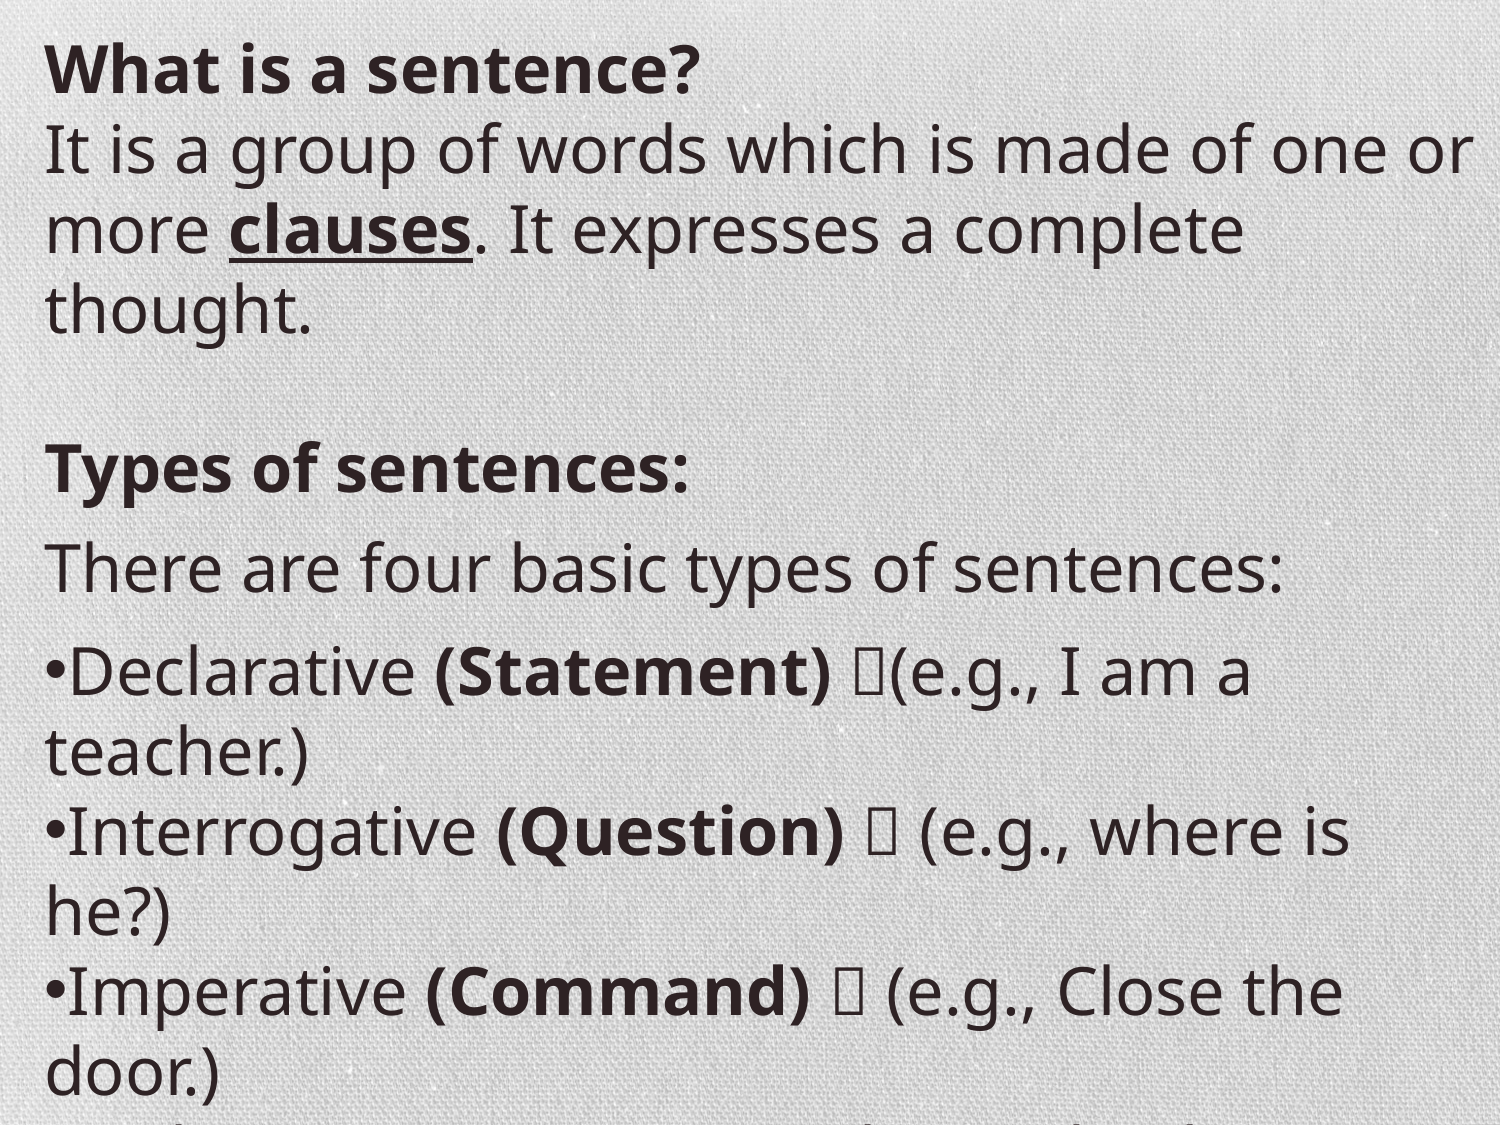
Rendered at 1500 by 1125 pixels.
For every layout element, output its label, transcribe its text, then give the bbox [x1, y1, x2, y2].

text_box What is a sentence? It is a group of words which is made of one or more clauses. It expresses a complete thought. Types of sentences: There are four basic types of sentences: Declarative (Statement) (e.g., I am a teacher.) Interrogative (Question)  (e.g., where is he?) Imperative (Command)  (e.g., Close the door.) Exclamatory  (e.g., you shouted at her! [29, 19, 1500, 1125]
